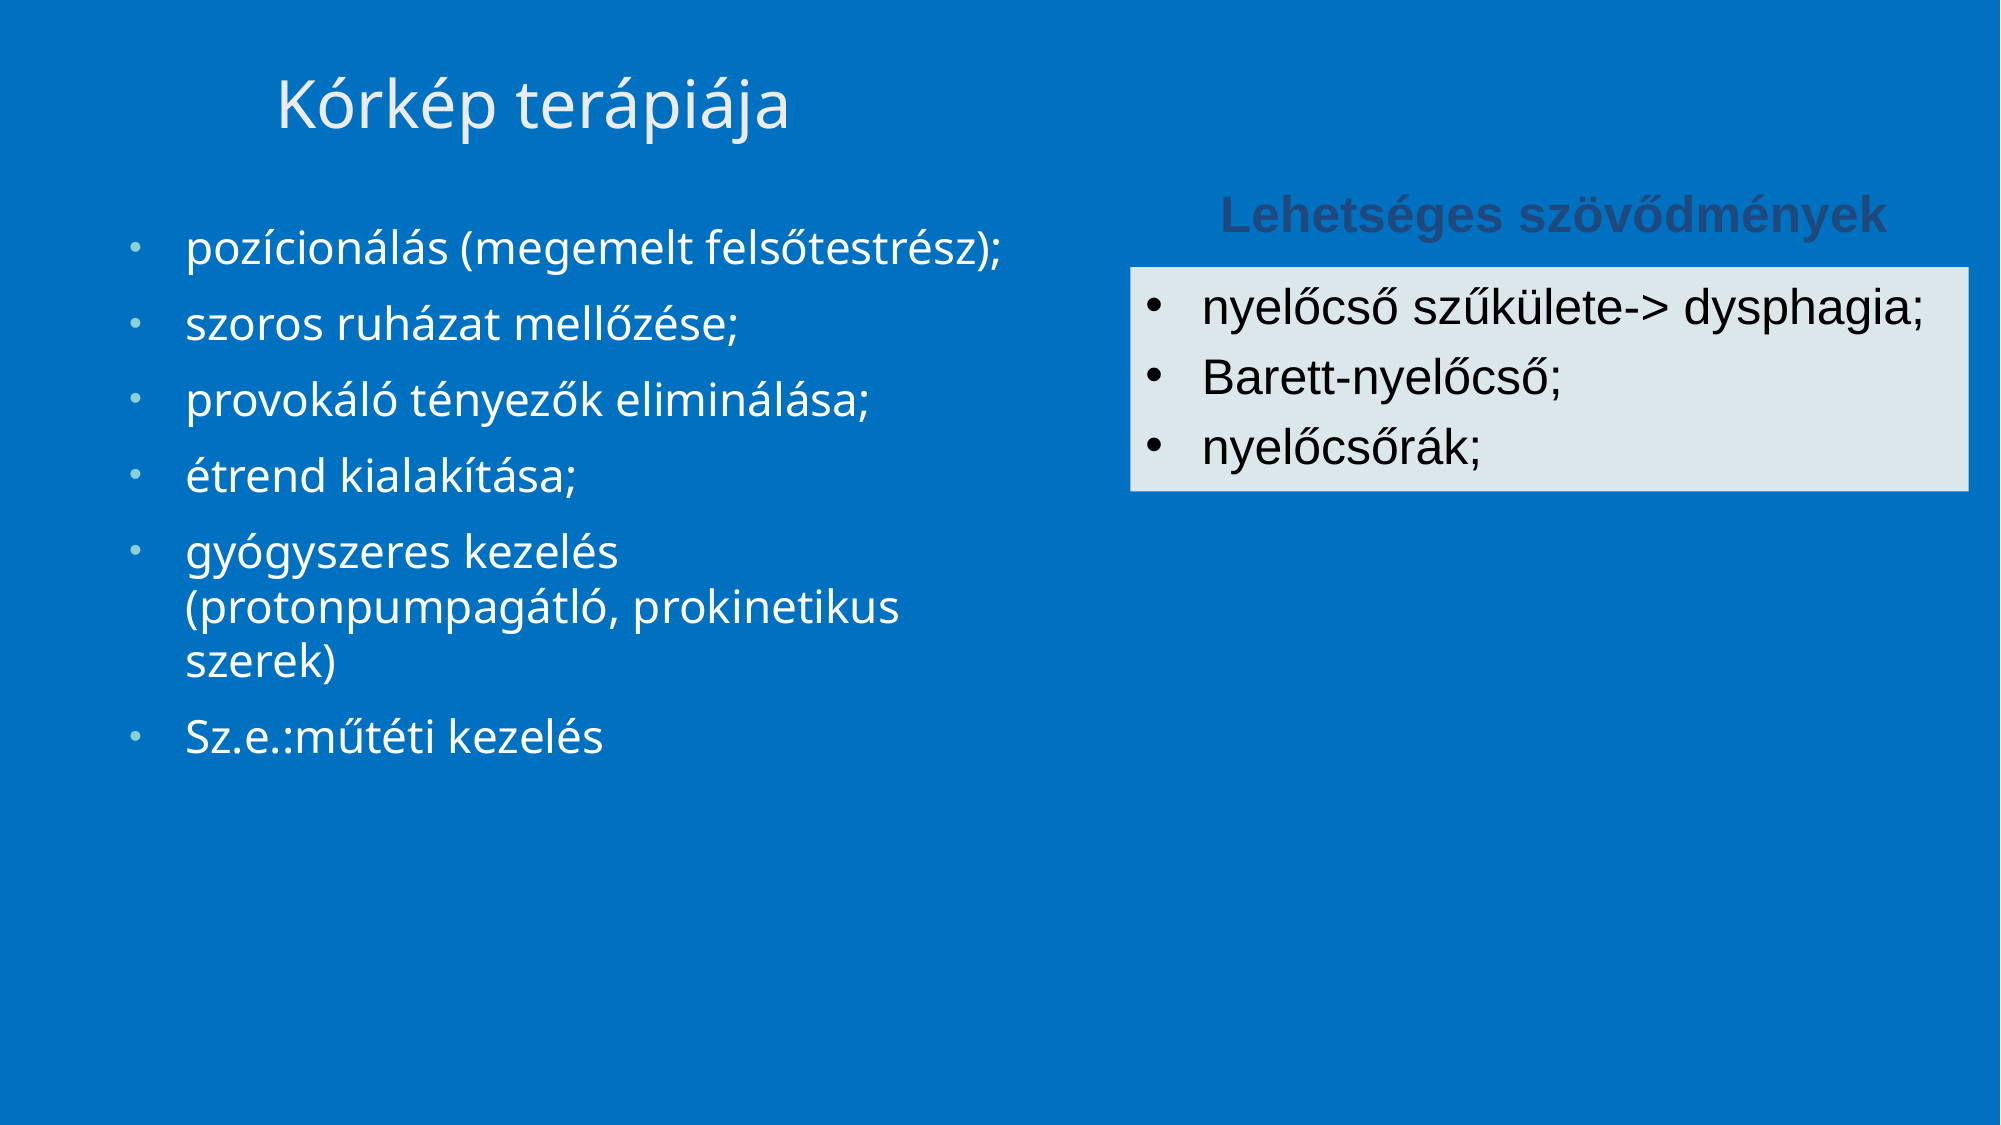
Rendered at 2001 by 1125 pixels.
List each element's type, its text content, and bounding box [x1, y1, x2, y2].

text_box nyelőcső szűkülete-> dysphagia; Barett-nyelőcső; nyelőcsőrák; [1130, 267, 1969, 492]
text_box Lehetséges szövődmények [1145, 156, 1963, 267]
list pozícionálás (megemelt felsőtestrész); szoros ruházat mellőzése; provokáló tényezők eliminálása; étrend kialakítása; gyógyszeres kezelés (protonpumpagátló, prokinetikus szerek) Sz.e.:műtéti kezelés [114, 211, 1048, 1022]
title Kórkép terápiája [43, 54, 1024, 166]
